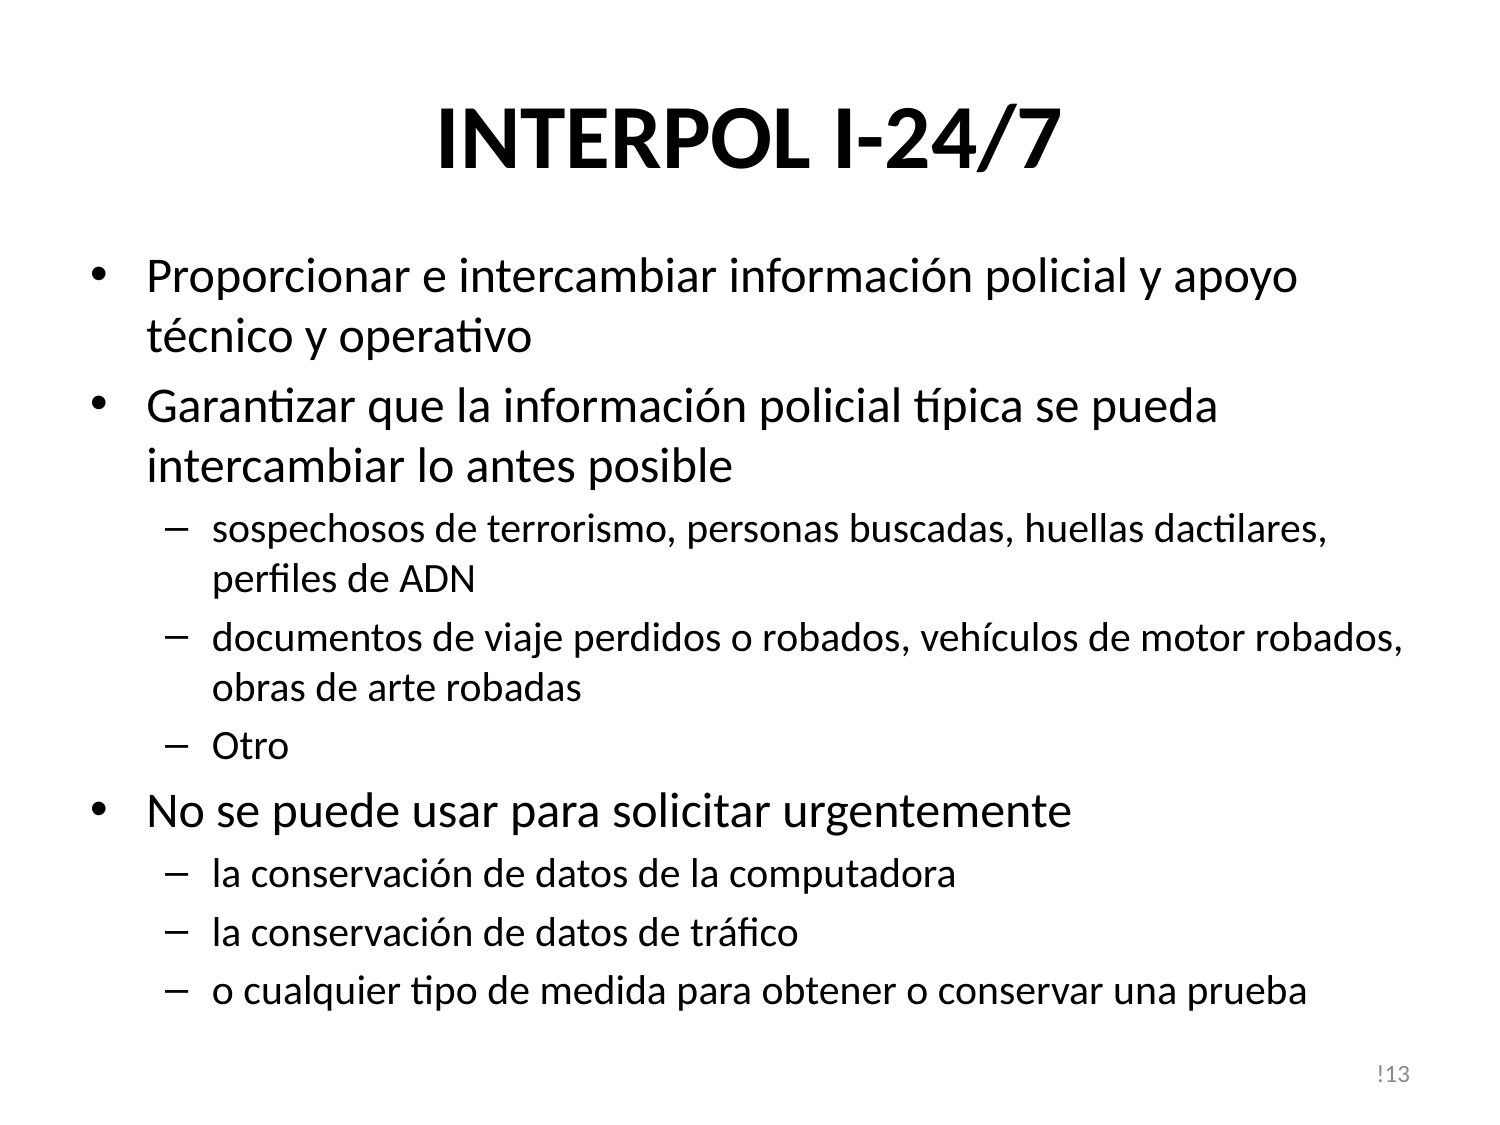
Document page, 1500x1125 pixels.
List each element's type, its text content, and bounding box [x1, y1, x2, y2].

slide_number !13 [1074, 1042, 1425, 1103]
title INTERPOL I-24/7 [75, 28, 1425, 236]
list Proporcionar e intercambiar información policial y apoyo técnico y operativo Garantizar que la información policial típica se pueda intercambiar lo antes posible sospechosos de terrorismo, personas buscadas, huellas dactilares, perfiles de ADN documentos de viaje perdidos o robados, vehículos de motor robados, obras de arte robadas Otro No se puede usar para solicitar urgentemente la conservación de datos de la computadora la conservación de datos de tráfico o cualquier tipo de medida para obtener o conservar una prueba [75, 236, 1425, 1063]
